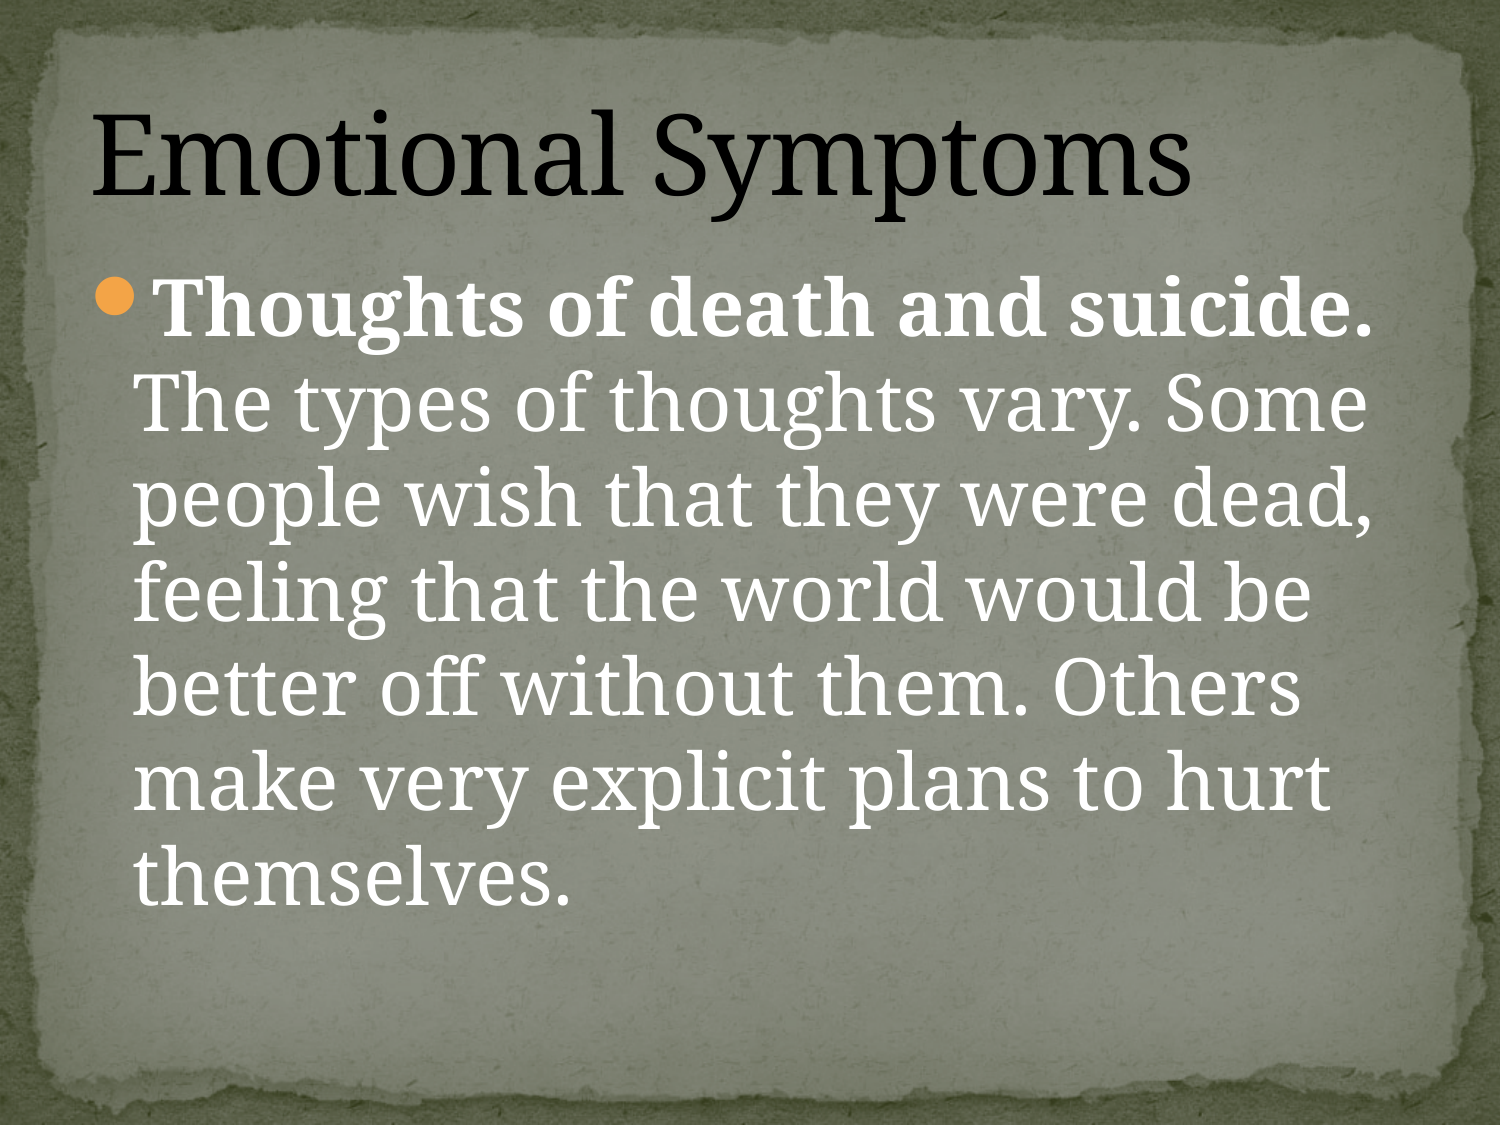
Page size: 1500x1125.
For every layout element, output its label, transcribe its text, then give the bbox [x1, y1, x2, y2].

list Thoughts of death and suicide. The types of thoughts vary. Some people wish that they were dead, feeling that the world would be better off without them. Others make very explicit plans to hurt themselves. [75, 249, 1425, 1000]
title Emotional Symptoms [74, 24, 1425, 225]
